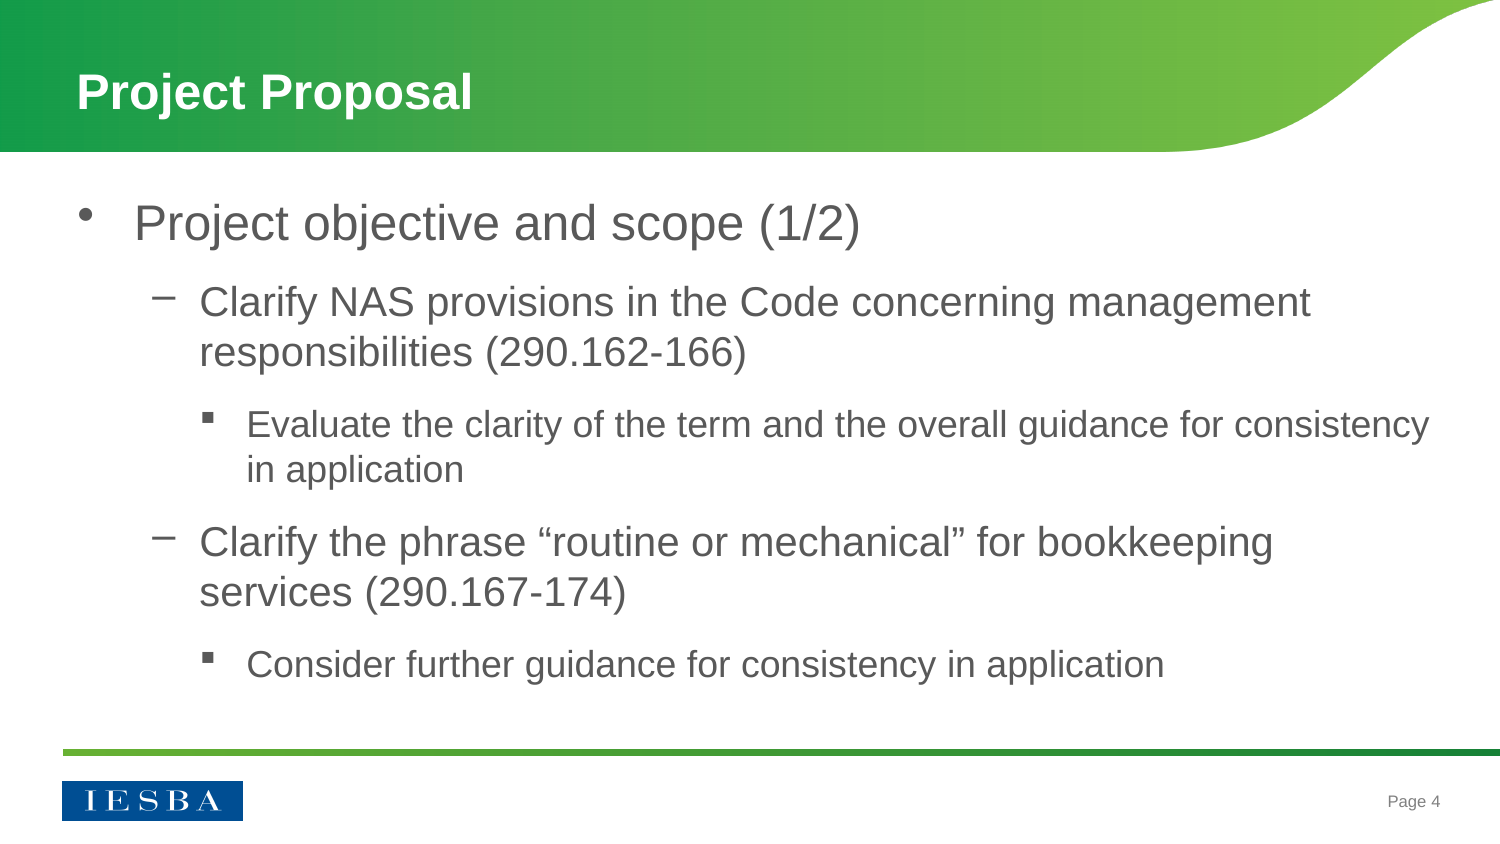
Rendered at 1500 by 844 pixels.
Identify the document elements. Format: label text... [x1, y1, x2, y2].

title Project Proposal [62, 56, 1300, 122]
picture [0, 0, 1497, 152]
list Project objective and scope (1/2) Clarify NAS provisions in the Code concerning management responsibilities (290.162-166) Evaluate the clarity of the term and the overall guidance for consistency in application Clarify the phrase “routine or mechanical” for bookkeeping services (290.167-174) Consider further guidance for consistency in application [62, 182, 1450, 742]
picture [62, 781, 243, 821]
